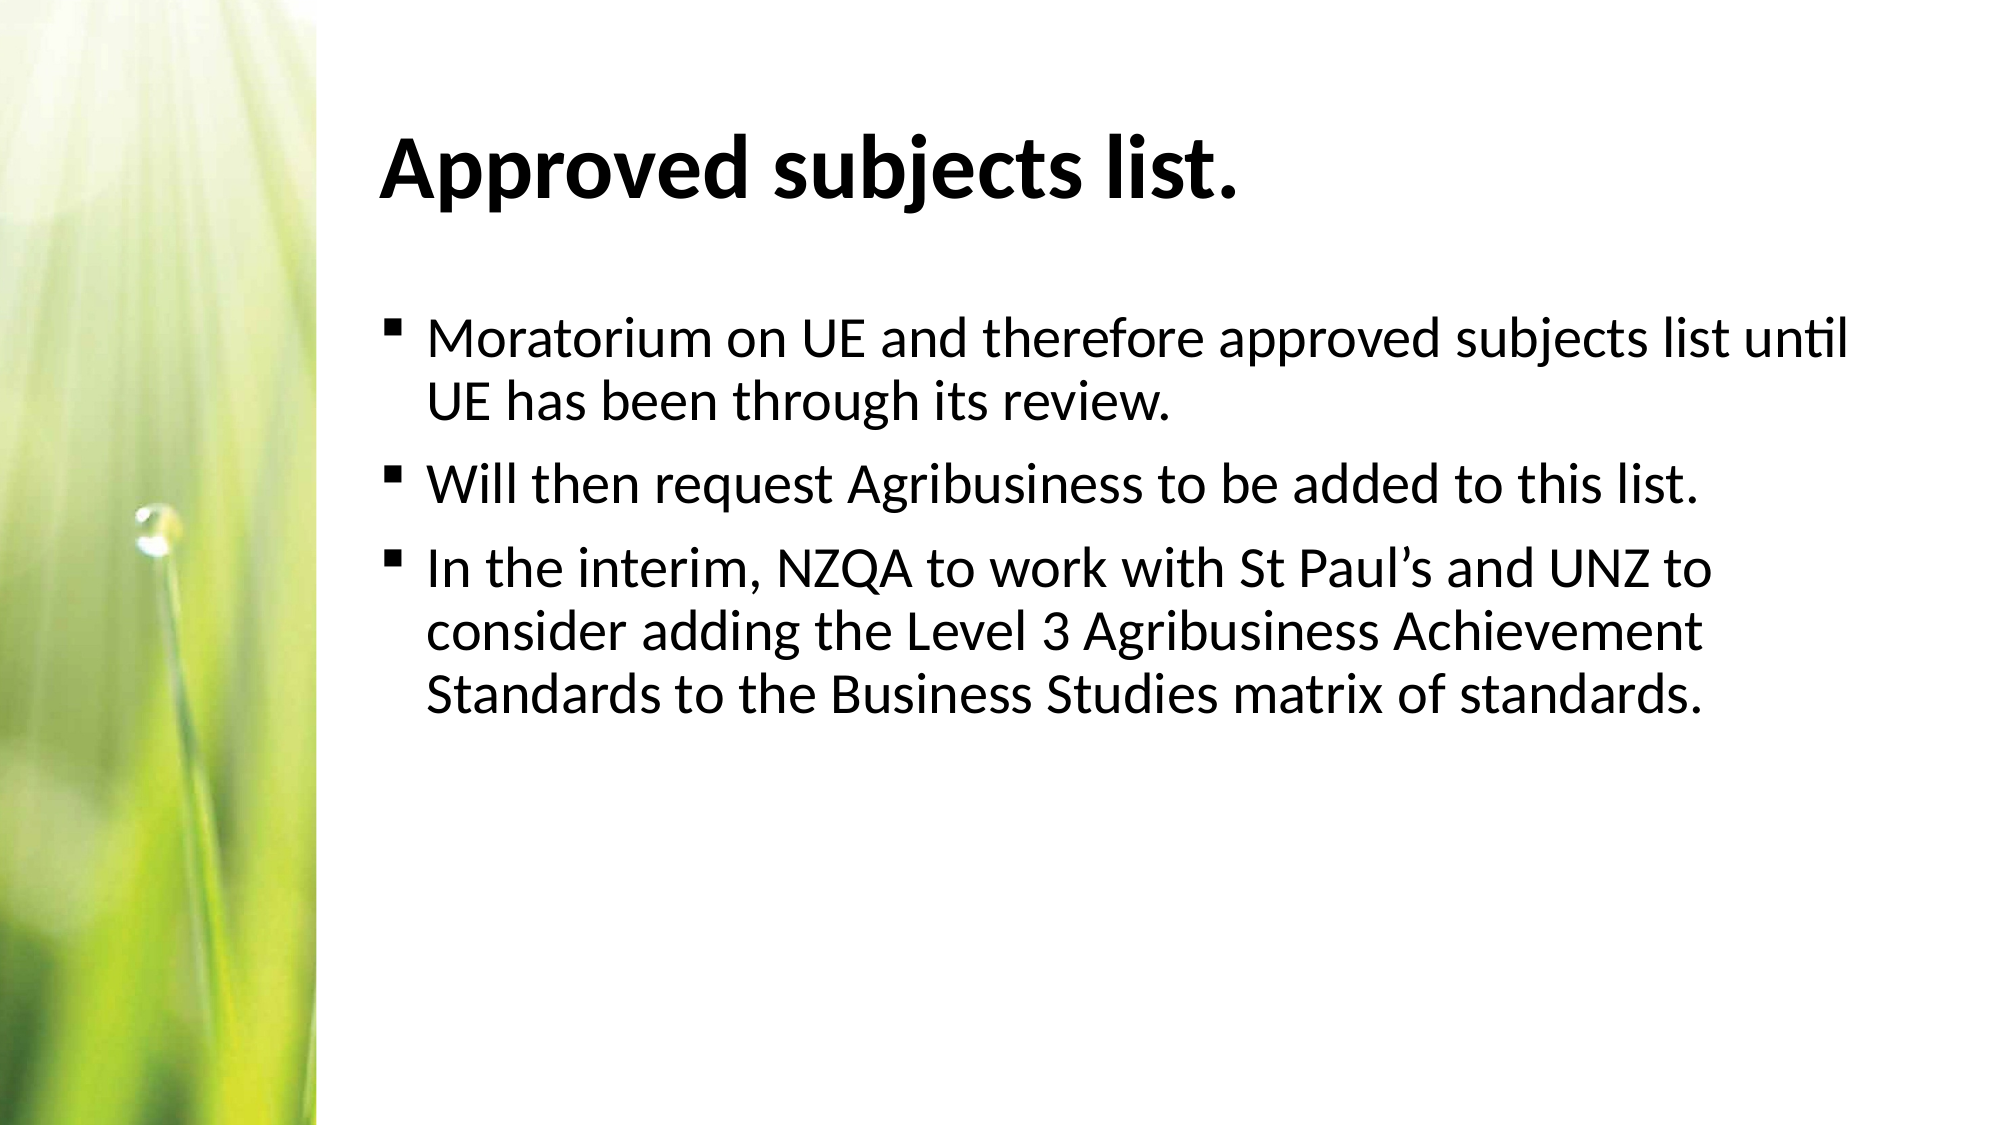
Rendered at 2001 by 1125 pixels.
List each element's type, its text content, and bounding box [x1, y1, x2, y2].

picture [0, 0, 317, 1125]
title Approved subjects list. [364, 59, 1867, 278]
list Moratorium on UE and therefore approved subjects list until UE has been through its review. Will then request Agribusiness to be added to this list. In the interim, NZQA to work with St Paul’s and UNZ to consider adding the Level 3 Agribusiness Achievement Standards to the Business Studies matrix of standards. [364, 299, 1867, 1042]
